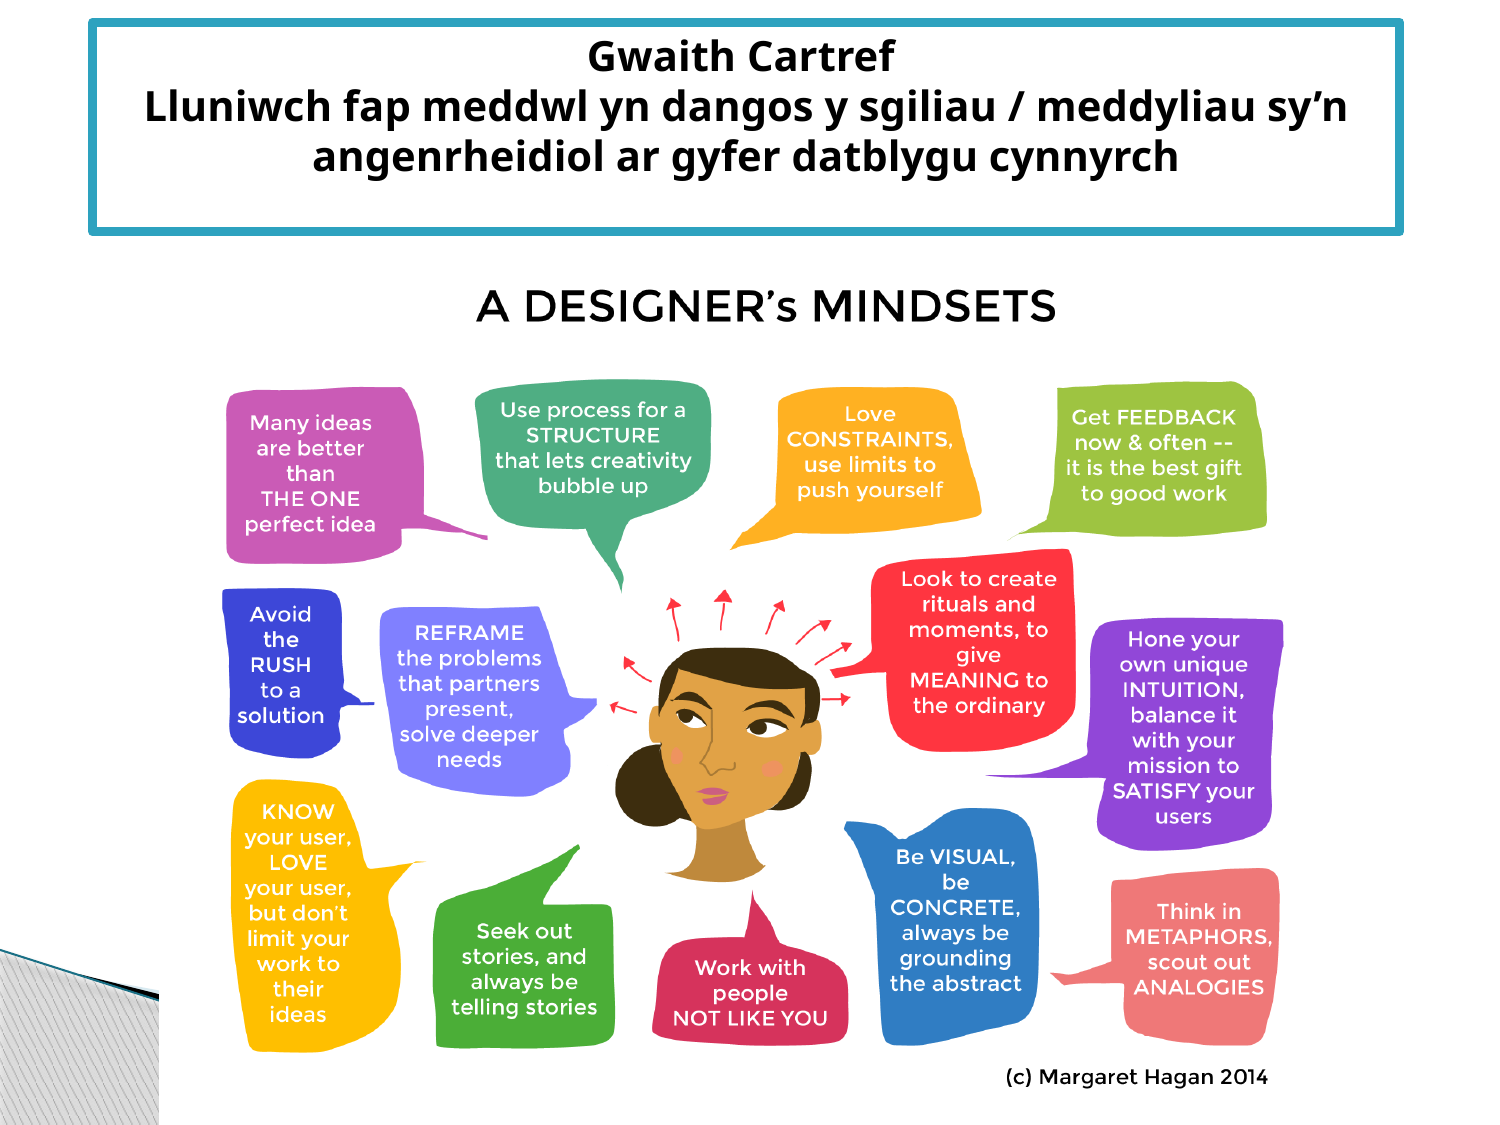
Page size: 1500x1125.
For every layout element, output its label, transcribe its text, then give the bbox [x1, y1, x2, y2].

picture [159, 228, 1341, 1125]
text_box Gwaith Cartref Lluniwch fap meddwl yn dangos y sgiliau / meddyliau sy’n angenrheidiol ar gyfer datblygu cynnyrch [88, 18, 1404, 236]
